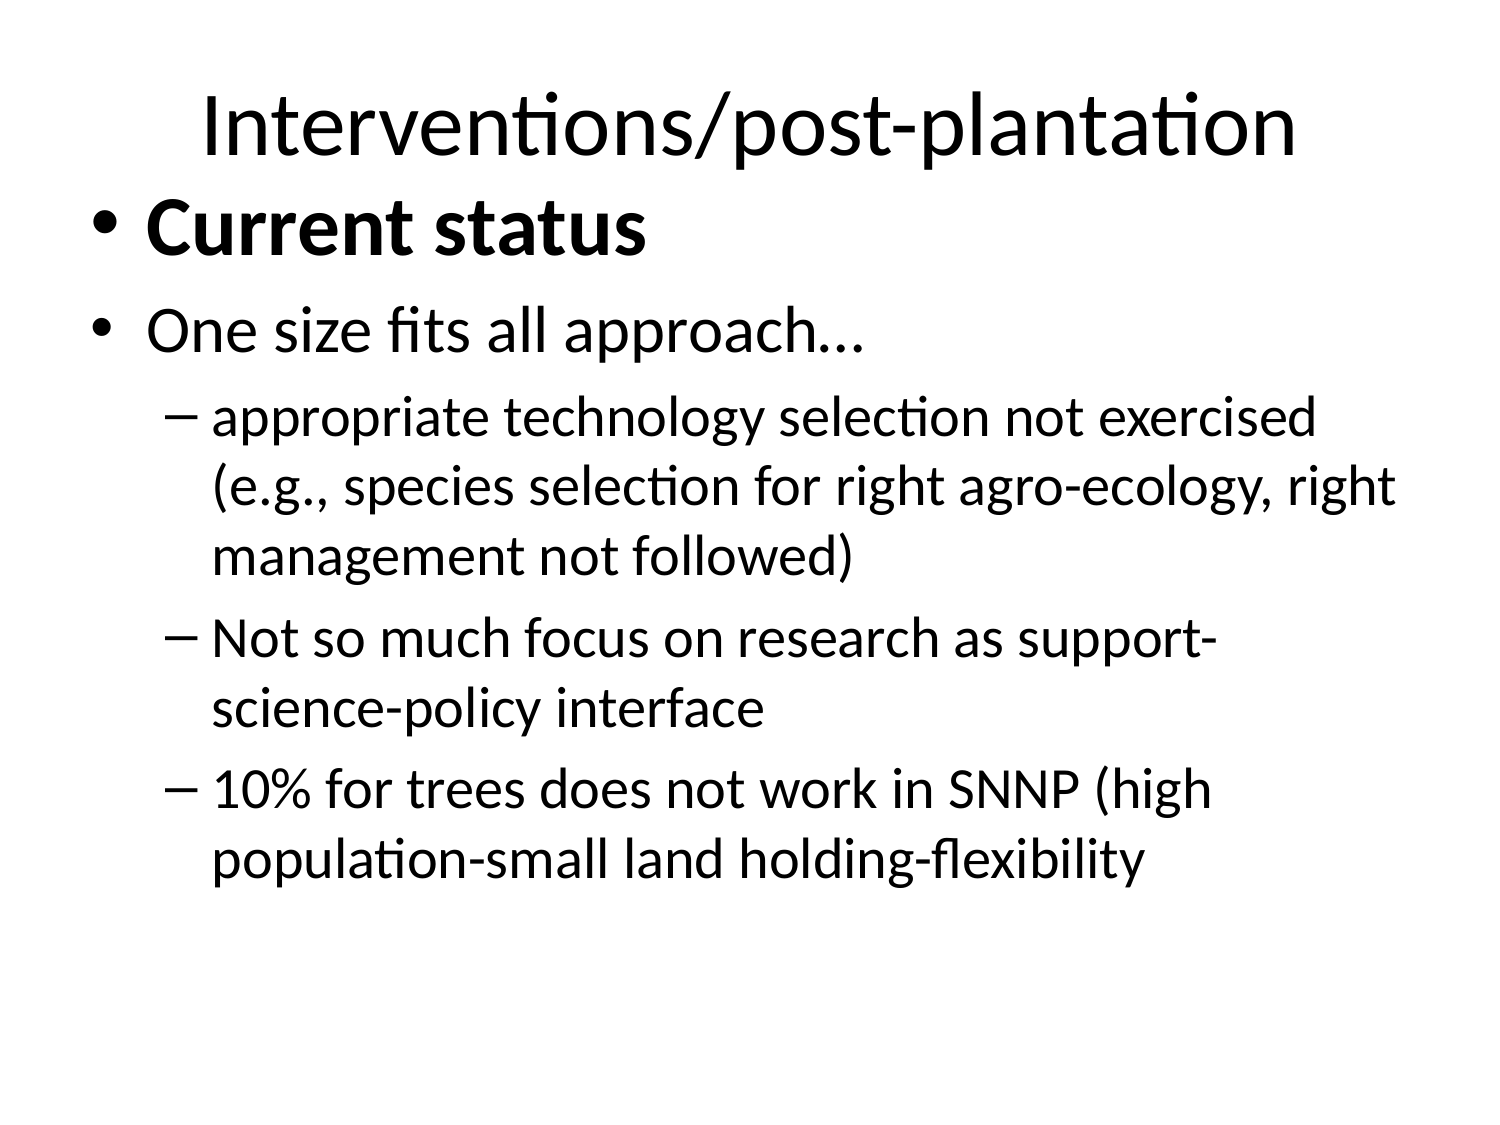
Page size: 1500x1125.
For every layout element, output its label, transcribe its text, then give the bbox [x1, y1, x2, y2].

list Current status One size fits all approach… appropriate technology selection not exercised (e.g., species selection for right agro-ecology, right management not followed) Not so much focus on research as support-science-policy interface 10% for trees does not work in SNNP (high population-small land holding-flexibility [74, 162, 1426, 1101]
text_box Interventions/post-plantation [74, 24, 1425, 213]
